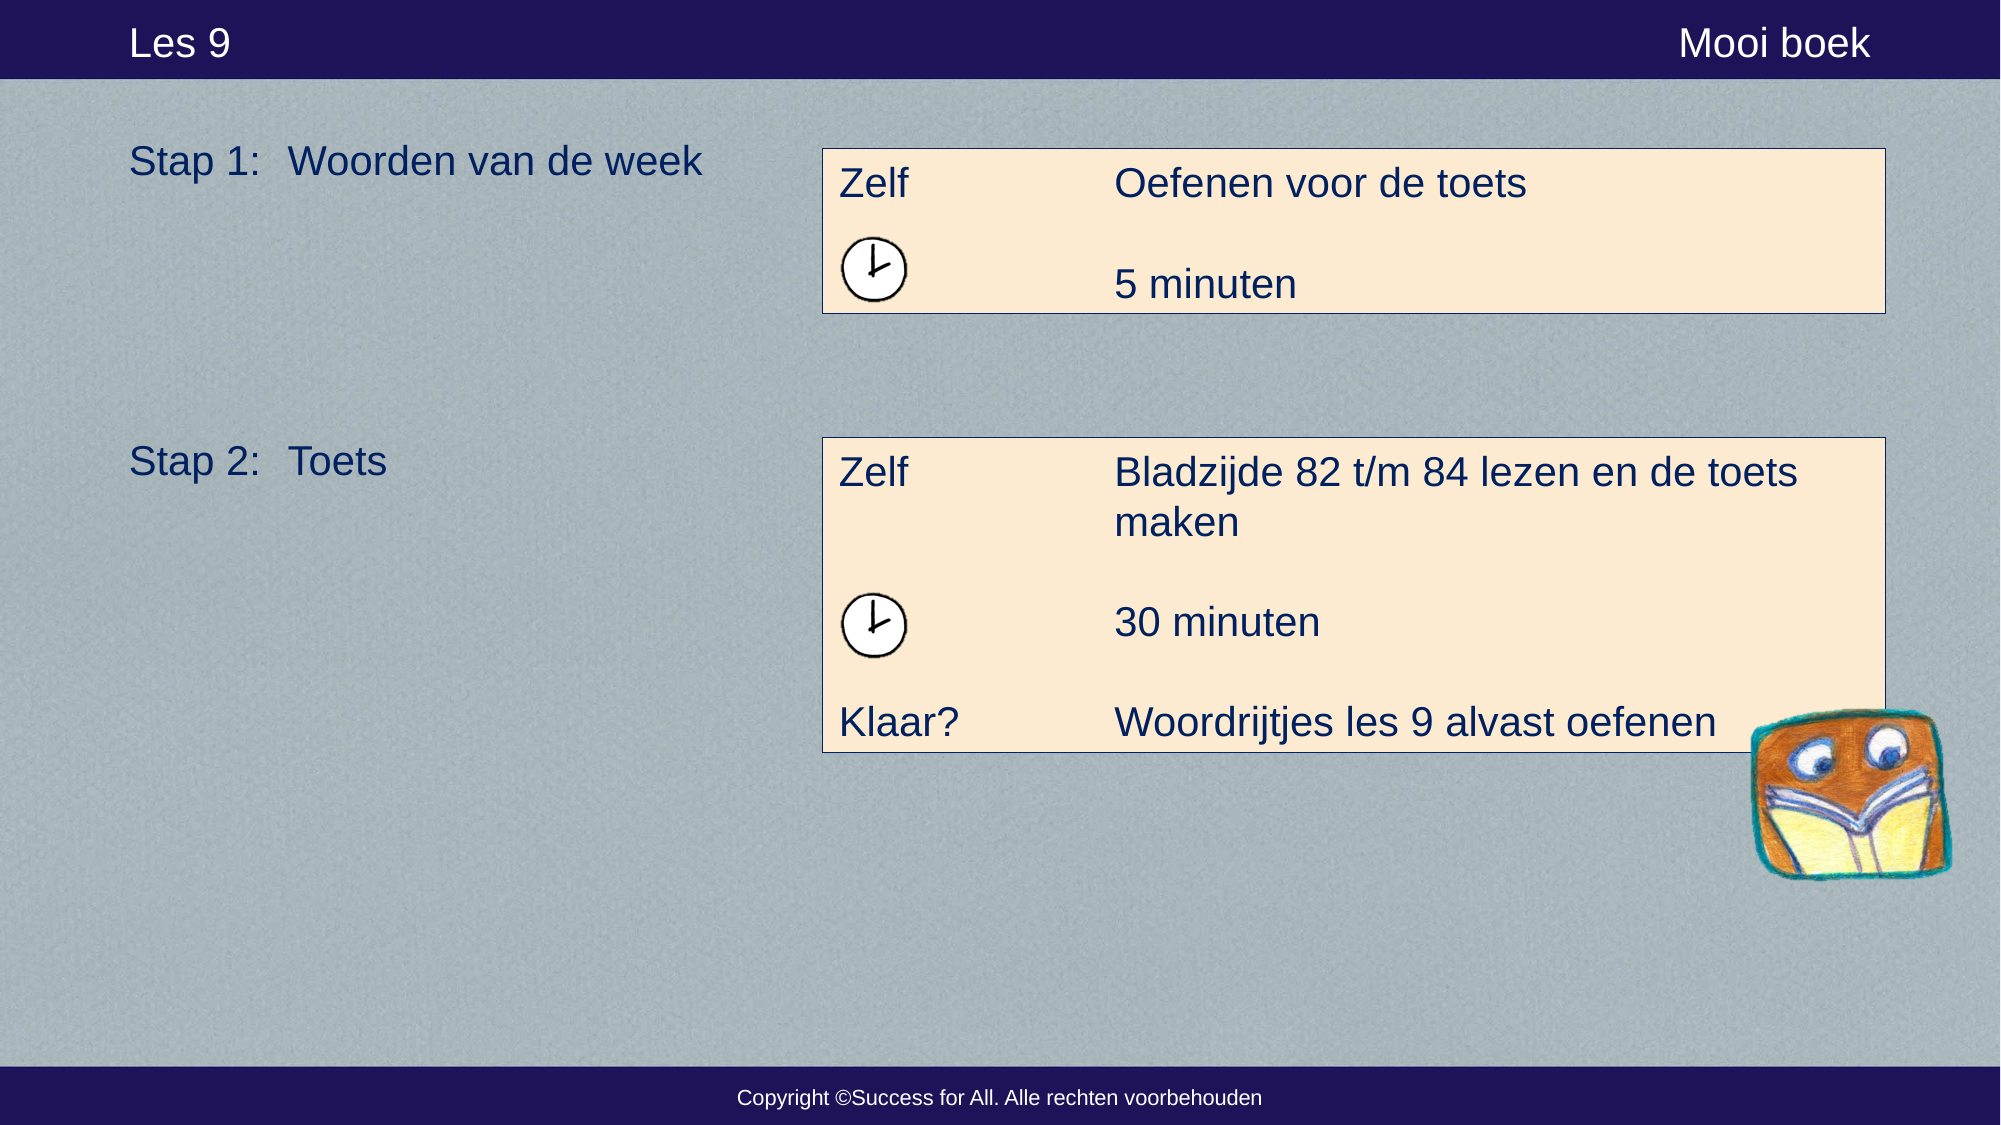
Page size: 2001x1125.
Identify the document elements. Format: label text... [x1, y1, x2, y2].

text_box Copyright ©Success for All. Alle rechten voorbehouden [0, 1076, 2000, 1125]
text_box Zelf Bladzijde 82 t/m 84 lezen en de toets maken 30 minuten Klaar? Woordrijtjes les 9 alvast oefenen [822, 437, 1886, 753]
text_box Zelf Oefenen voor de toets 5 minuten [822, 148, 1886, 314]
text_box Stap 1: Woorden van de week Stap 2: Toets [114, 126, 907, 792]
text_box Mooi boek [999, 8, 1886, 73]
picture [0, 0, 2001, 1125]
text_box Les 9 [114, 8, 354, 73]
